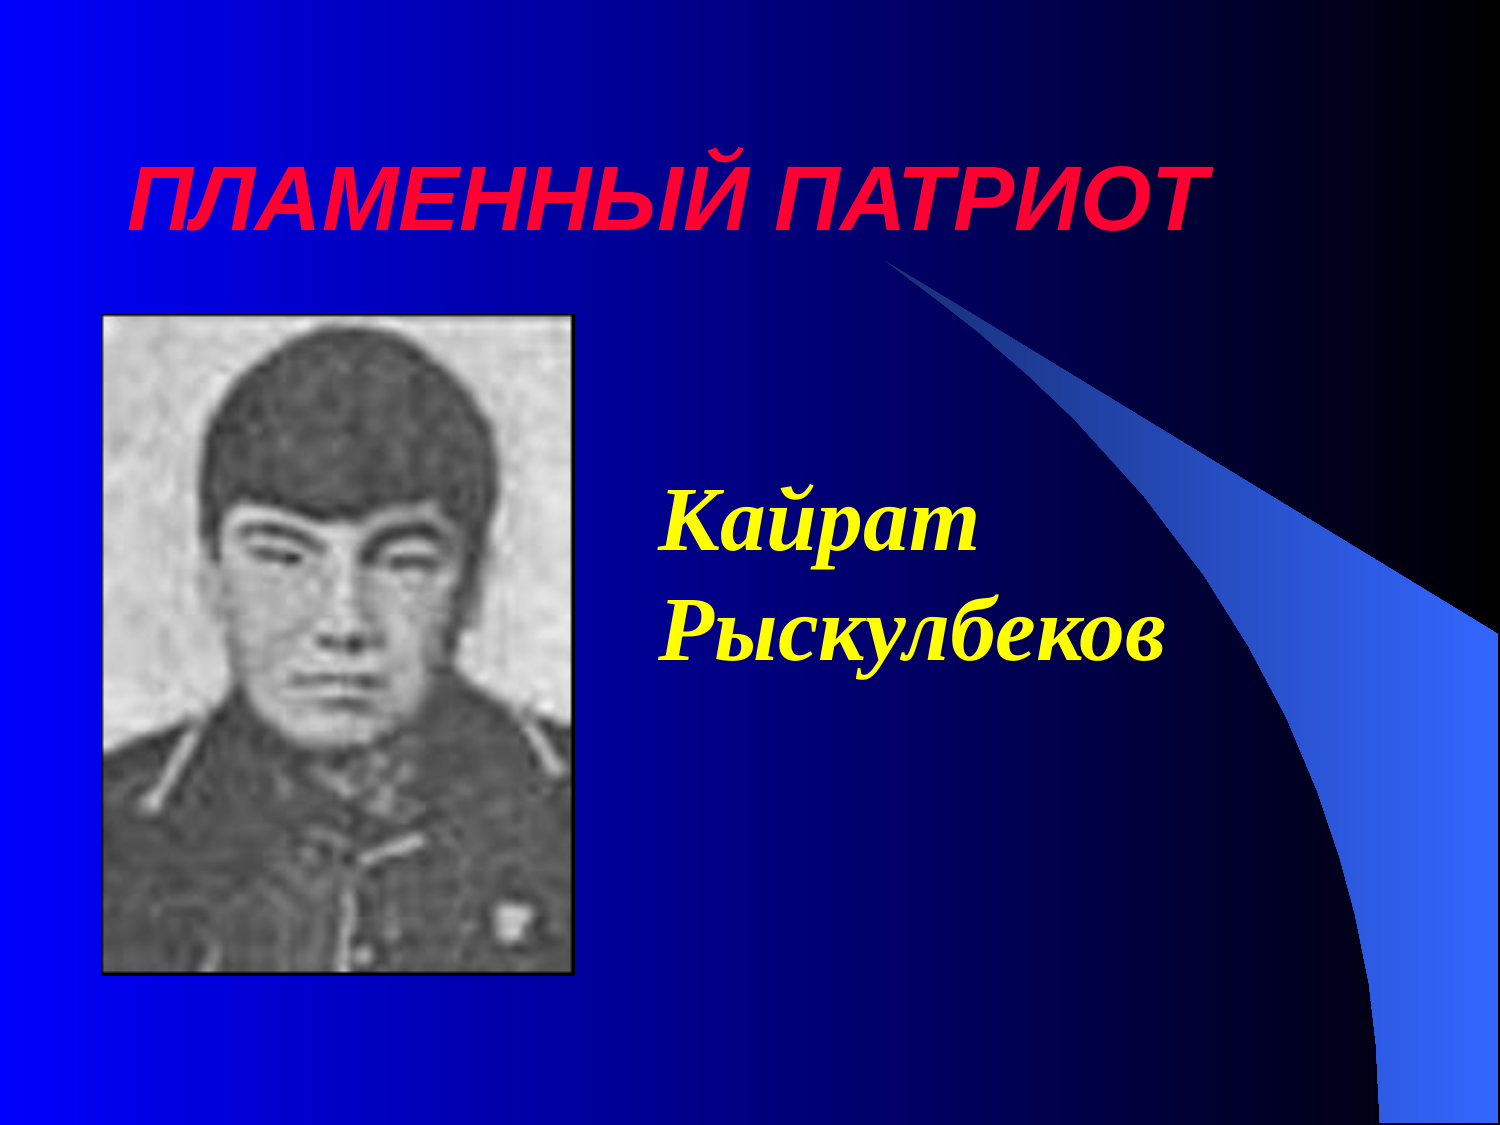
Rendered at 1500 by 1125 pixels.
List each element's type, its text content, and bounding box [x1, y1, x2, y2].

text_box Кайрат Рыскулбеков [643, 451, 1223, 687]
picture [101, 314, 575, 977]
title ПЛАМЕННЫЙ ПАТРИОТ [111, 99, 1438, 288]
